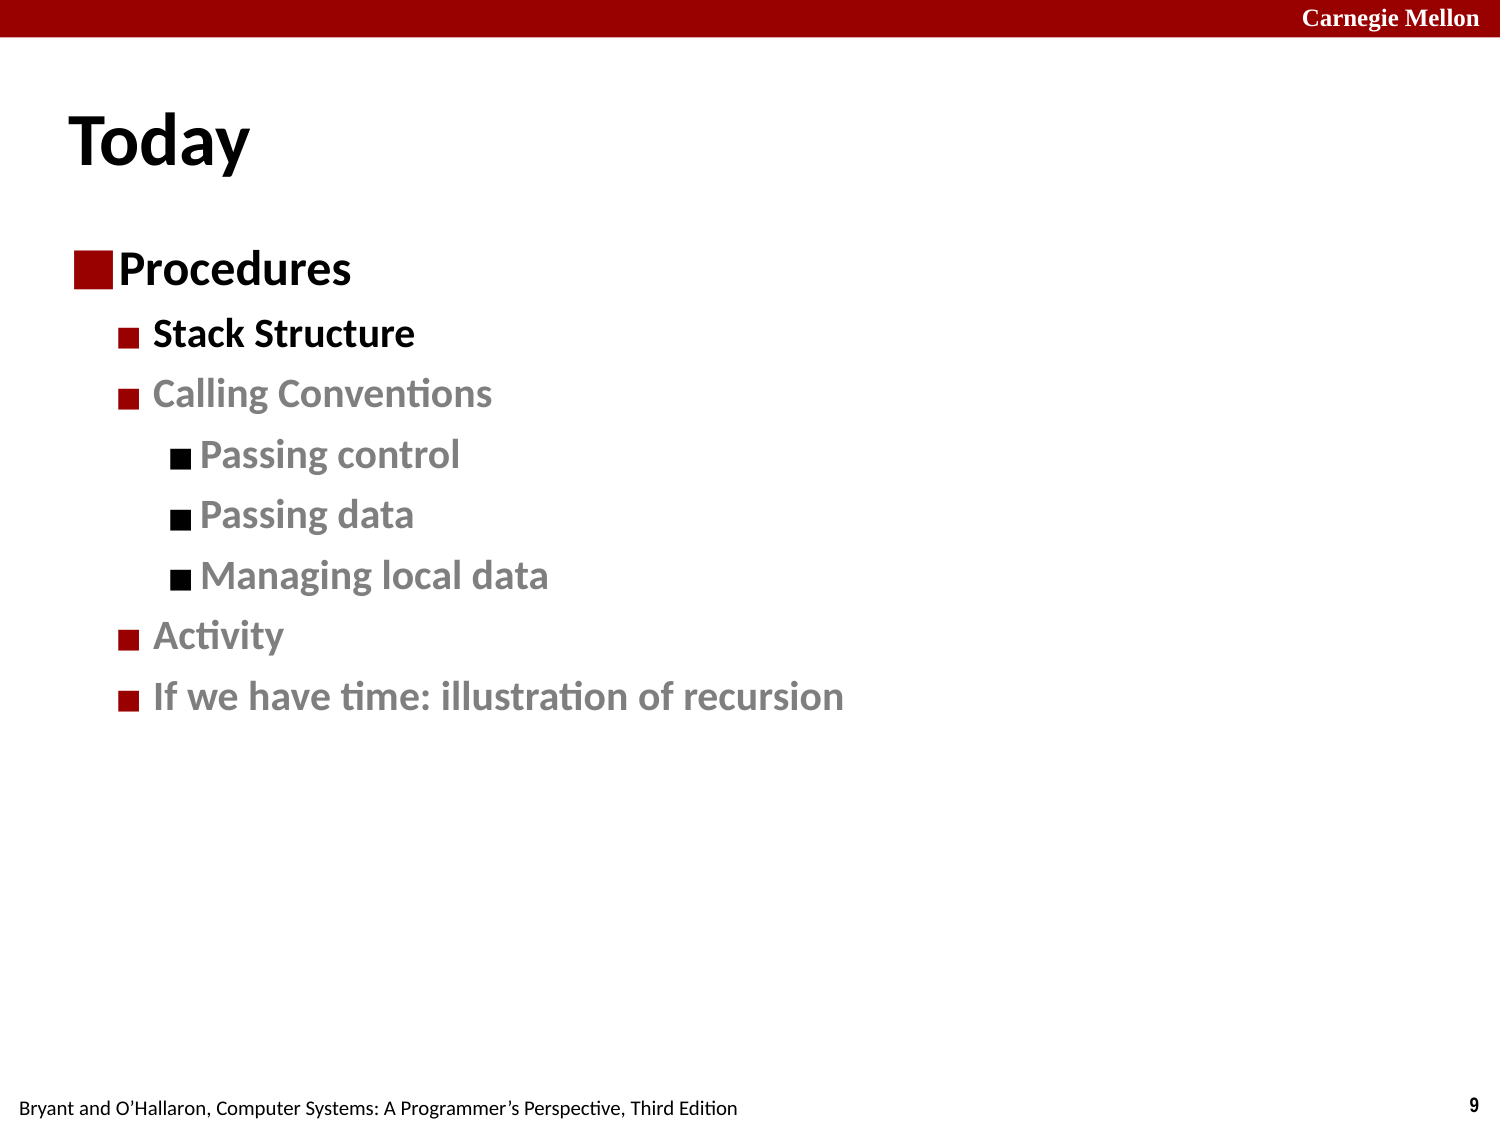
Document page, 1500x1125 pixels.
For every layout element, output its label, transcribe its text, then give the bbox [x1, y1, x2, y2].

list Procedures Stack Structure Calling Conventions Passing control Passing data Managing local data Activity If we have time: illustration of recursion [62, 229, 1438, 1121]
title Today [62, 41, 1438, 229]
